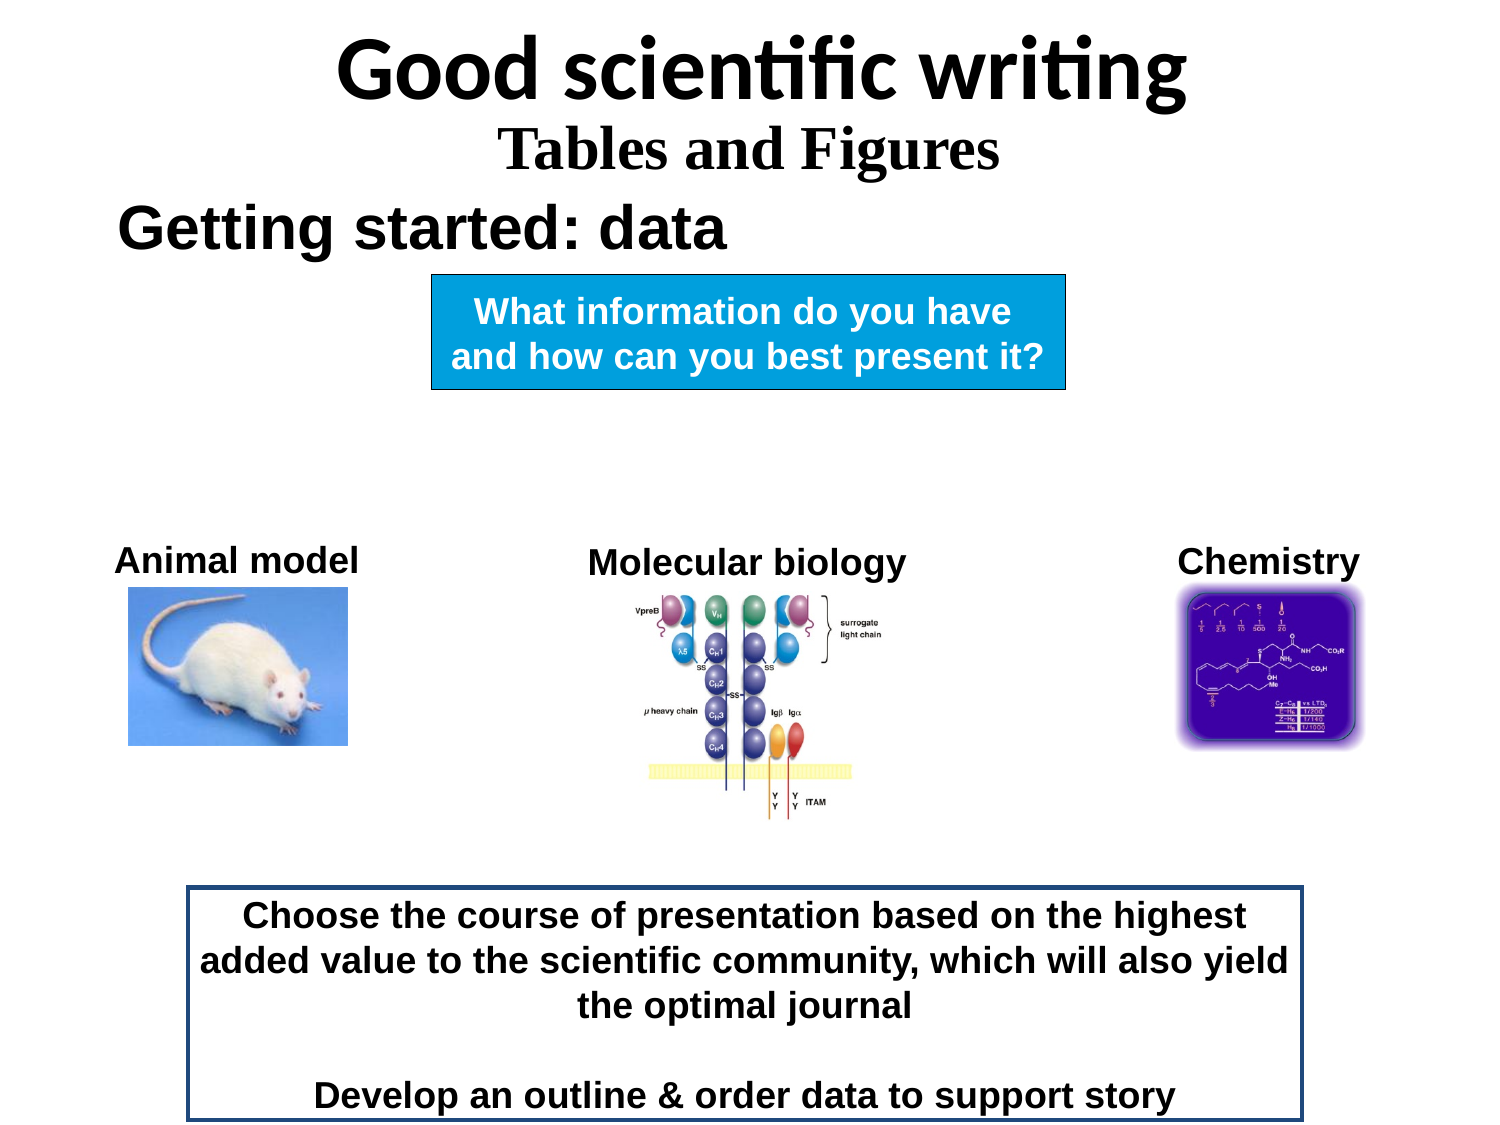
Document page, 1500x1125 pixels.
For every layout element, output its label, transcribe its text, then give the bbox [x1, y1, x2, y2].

text_box Choose the course of presentation based on the highest added value to the scientific community, which will also yield the optimal journal Develop an outline & order data to support story [188, 887, 1303, 1120]
text_box Tables and Figures [483, 125, 1017, 190]
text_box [580, 533, 915, 823]
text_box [106, 531, 368, 746]
text_box Getting started: data [117, 187, 1419, 263]
text_box Good scientific writing [124, 0, 1400, 125]
text_box What information do you have and how can you best present it? [431, 274, 1066, 390]
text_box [1169, 533, 1369, 753]
